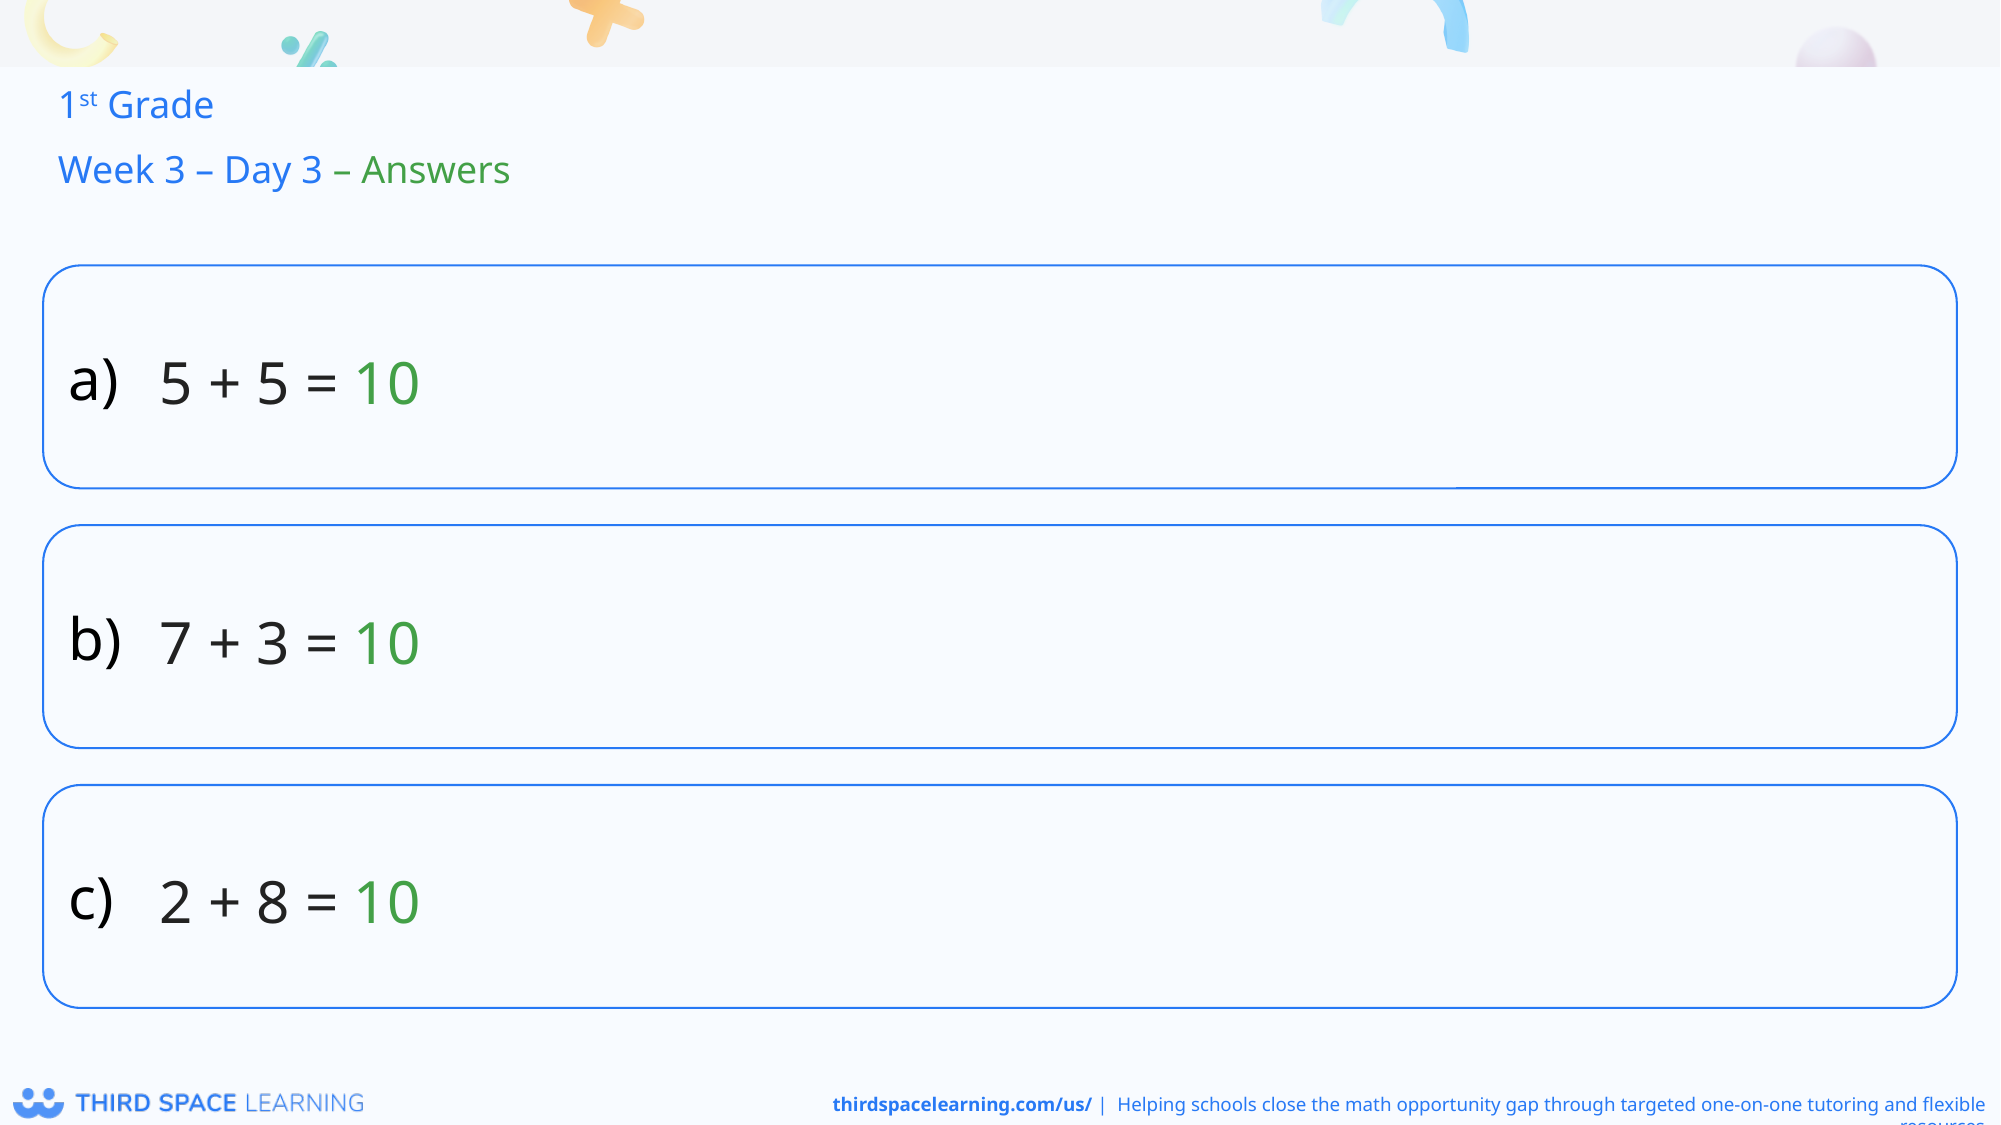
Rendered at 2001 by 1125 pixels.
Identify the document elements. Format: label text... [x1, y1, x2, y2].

list 7 + 3 = 10 [144, 548, 1922, 734]
picture [13, 1088, 365, 1119]
list 2 + 8 = 10 [144, 807, 1922, 994]
text_box 1st Grade Week 3 – Day 3 – Answers [43, 73, 705, 212]
picture [0, 0, 2000, 67]
list 5 + 5 = 10 [144, 288, 1922, 474]
